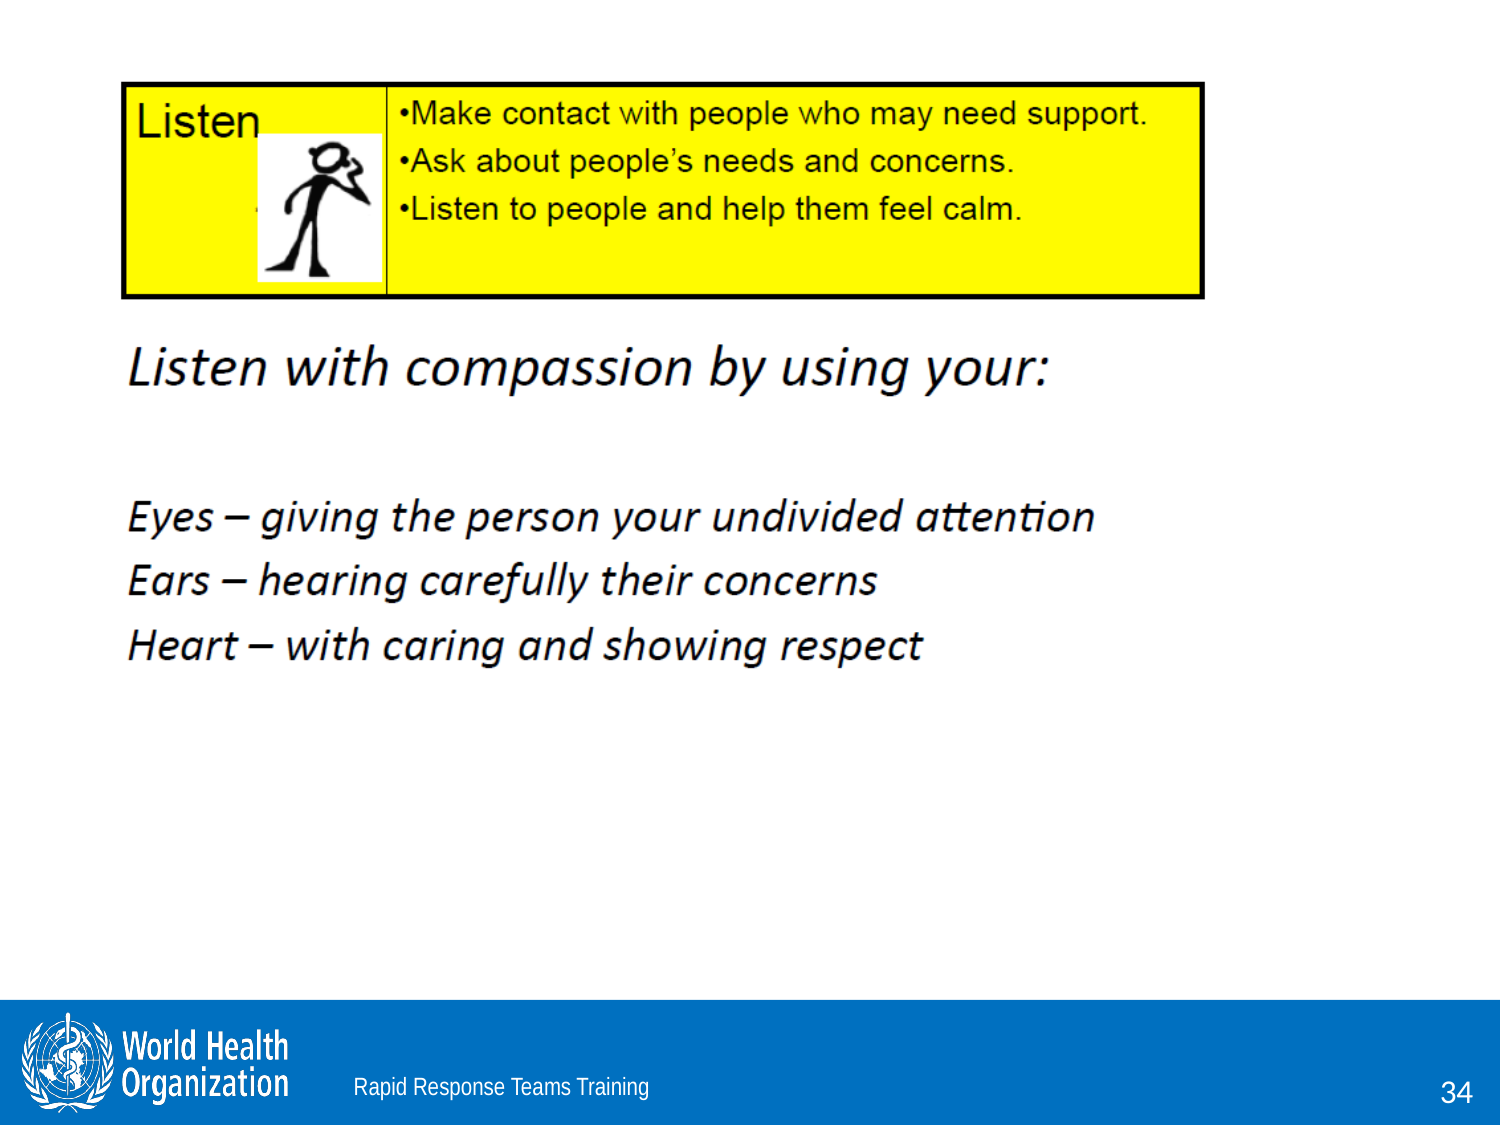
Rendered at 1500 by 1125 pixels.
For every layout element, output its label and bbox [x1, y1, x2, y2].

picture [111, 77, 1213, 708]
picture [21, 1012, 288, 1113]
